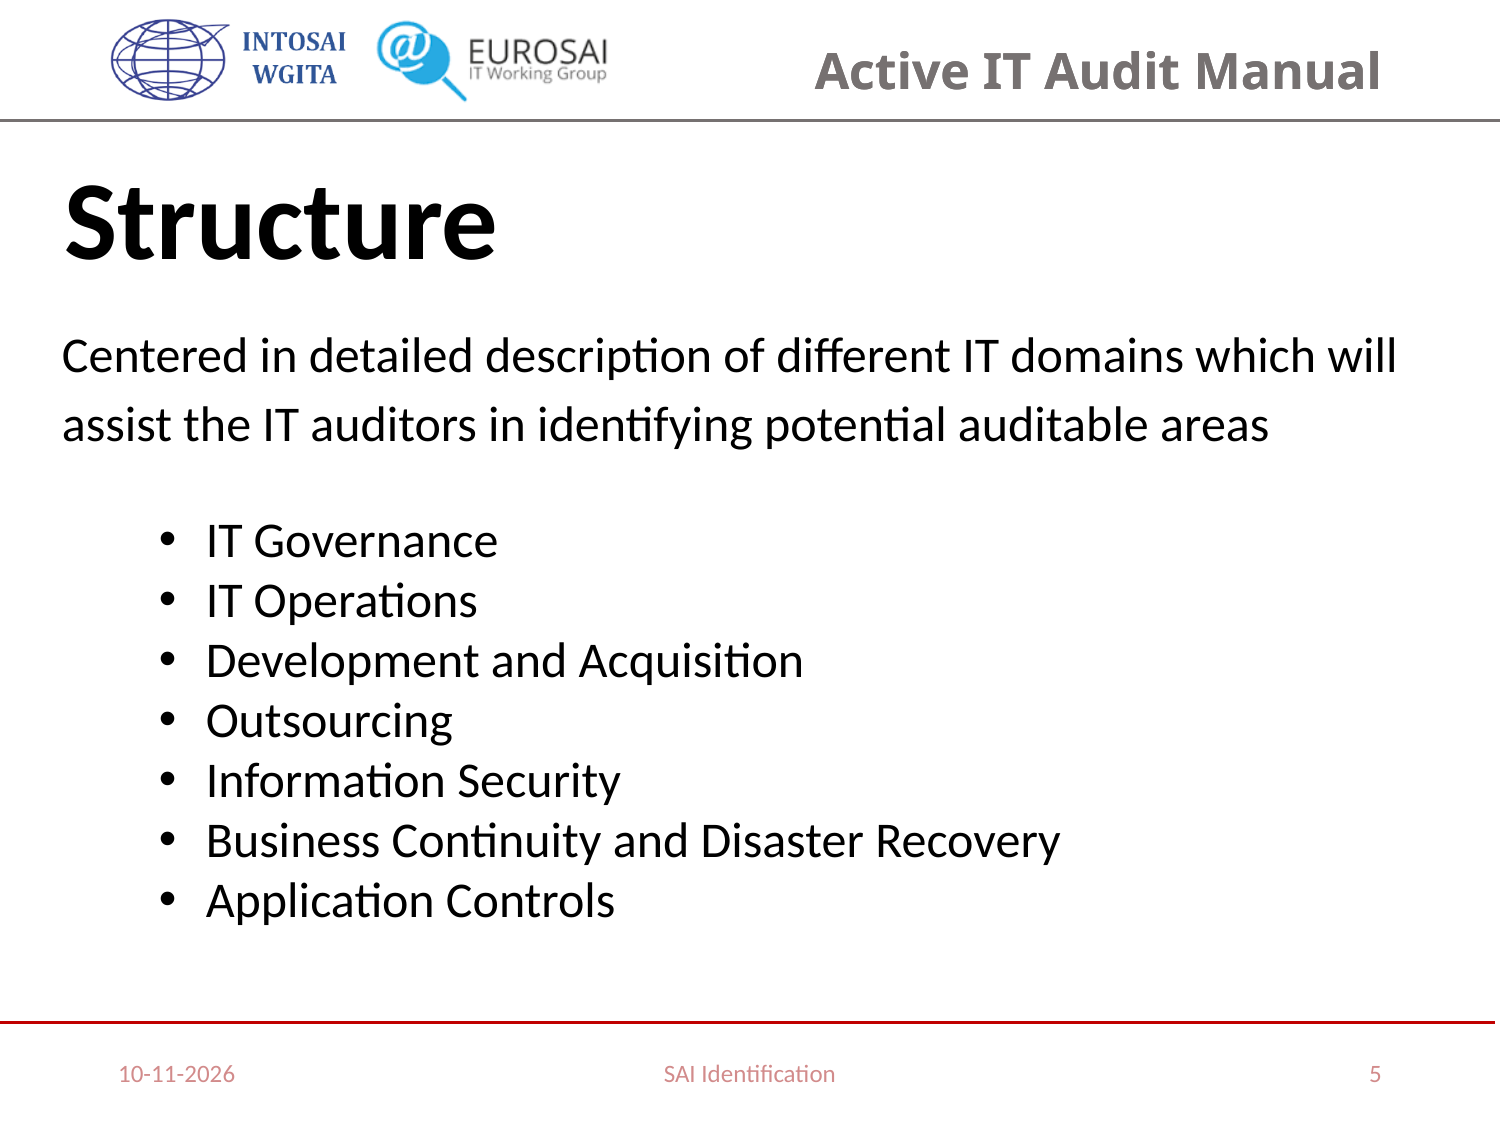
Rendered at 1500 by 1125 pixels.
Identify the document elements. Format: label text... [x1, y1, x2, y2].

text_box Structure [49, 139, 514, 290]
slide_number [103, 1042, 441, 1103]
slide_number 5 [1059, 1042, 1397, 1103]
picture [375, 18, 619, 105]
text_box IT Governance IT Operations Development and Acquisition Outsourcing Information Security Business Continuity and Disaster Recovery Application Controls [144, 500, 1356, 936]
text_box Centered in detailed description of different IT domains which will assist the IT auditors in identifying potential auditable areas [47, 305, 1453, 459]
footer SAI Identification [496, 1042, 1004, 1103]
picture [103, 13, 363, 106]
